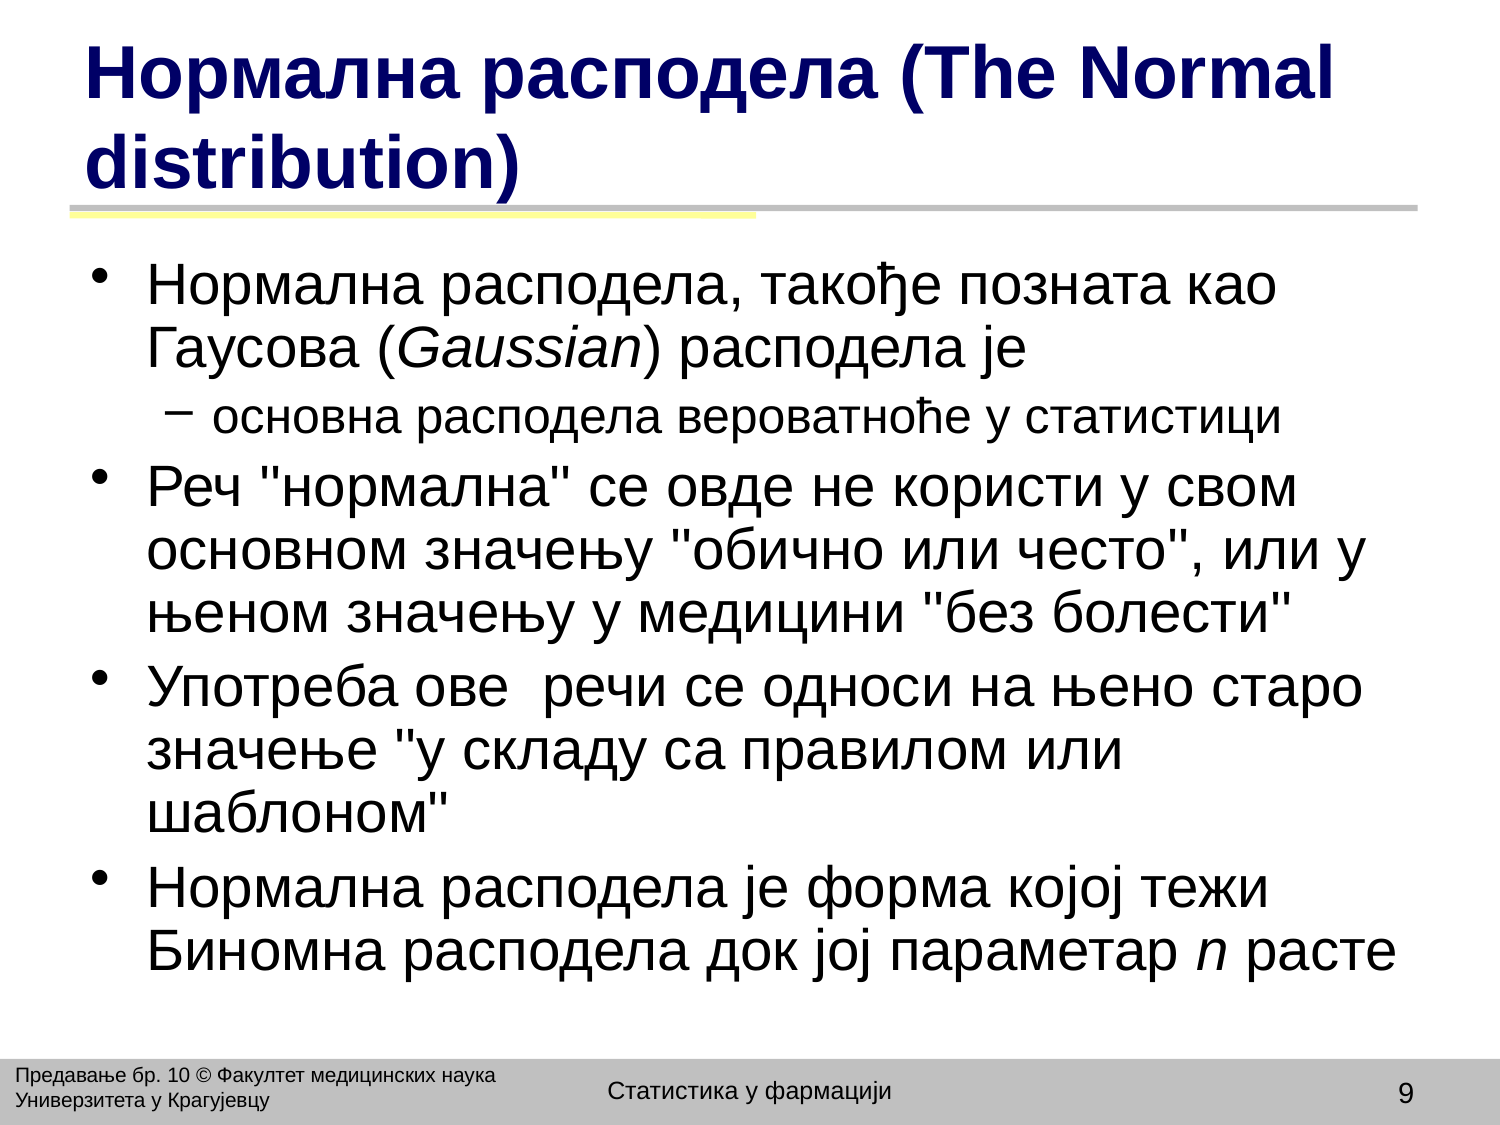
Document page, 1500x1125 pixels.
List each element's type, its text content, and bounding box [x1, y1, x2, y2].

slide_number 9 [1079, 1066, 1430, 1125]
footer Статистика у фармацији [512, 1066, 988, 1125]
title Нормална расподела (The Normal distribution) [69, 19, 1426, 208]
list Нормална расподела, такође позната као Гаусова (Gaussian) расподела је основна расподела вероватноће у статистици Реч ''нормална'' се овде не користи у свом основном значењу ''обично или често'', или у њеном значењу у медицини ''без болести'' Употреба ове речи се односи на њено старо значење ''у складу са правилом или шаблоном'' Нормална расподела је форма којој тежи Биномна расподела док јој параметар n расте [74, 246, 1426, 1023]
slide_number Предавање бр. 10 © Факултет медицинских наука Универзитета у Крагујевцу [0, 1053, 622, 1108]
